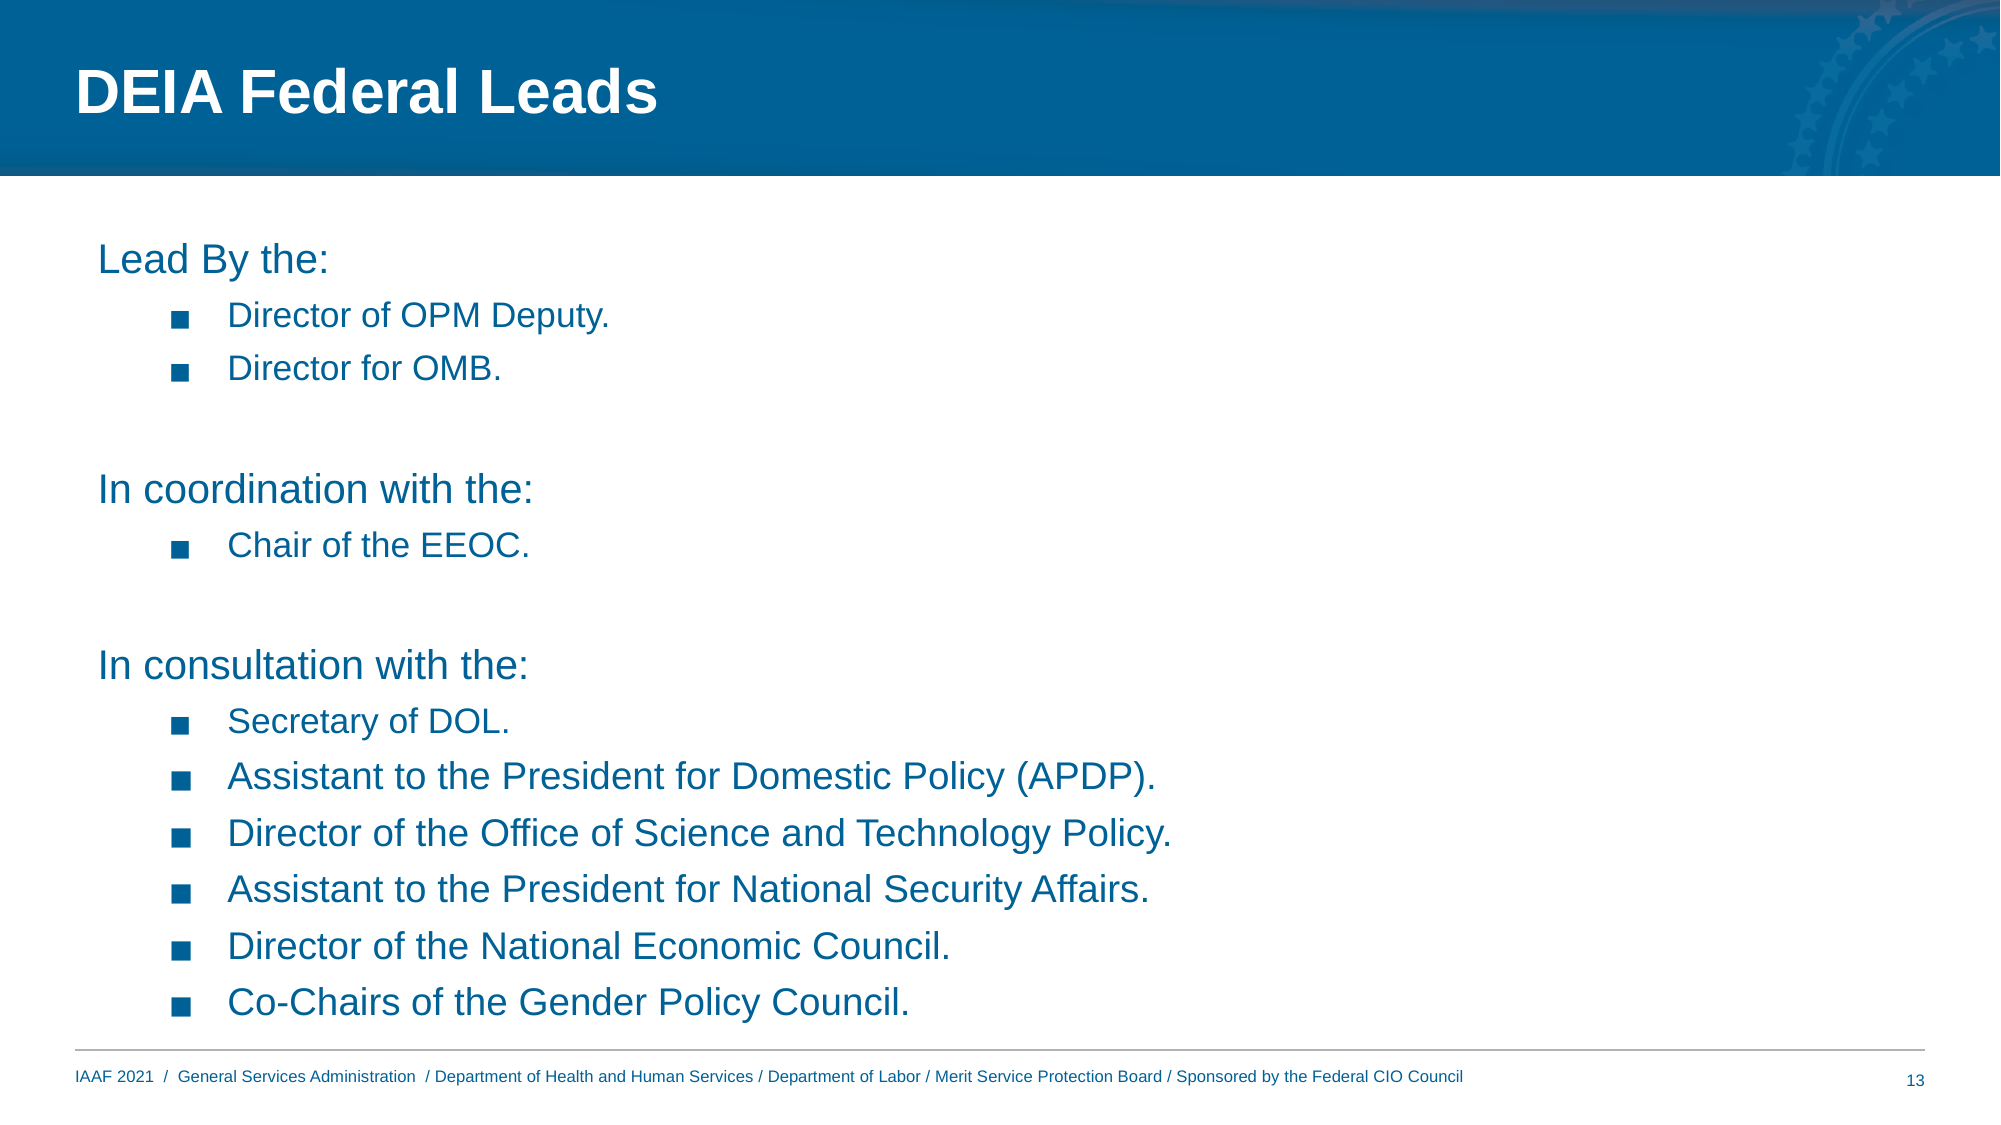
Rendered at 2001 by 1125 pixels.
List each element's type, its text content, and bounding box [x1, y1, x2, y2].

list Lead By the: Director of OPM Deputy. Director for OMB. In coordination with the: Chair of the EEOC. In consultation with the: Secretary of DOL. Assistant to the President for Domestic Policy (APDP). Director of the Office of Science and Technology Policy. Assistant to the President for National Security Affairs. Director of the National Economic Council. Co-Chairs of the Gender Policy Council. [75, 224, 1925, 1035]
title DEIA Federal Leads [75, 52, 1800, 128]
picture [0, 0, 2000, 176]
picture [0, 168, 666, 176]
slide_number 13 [1880, 1065, 1925, 1095]
